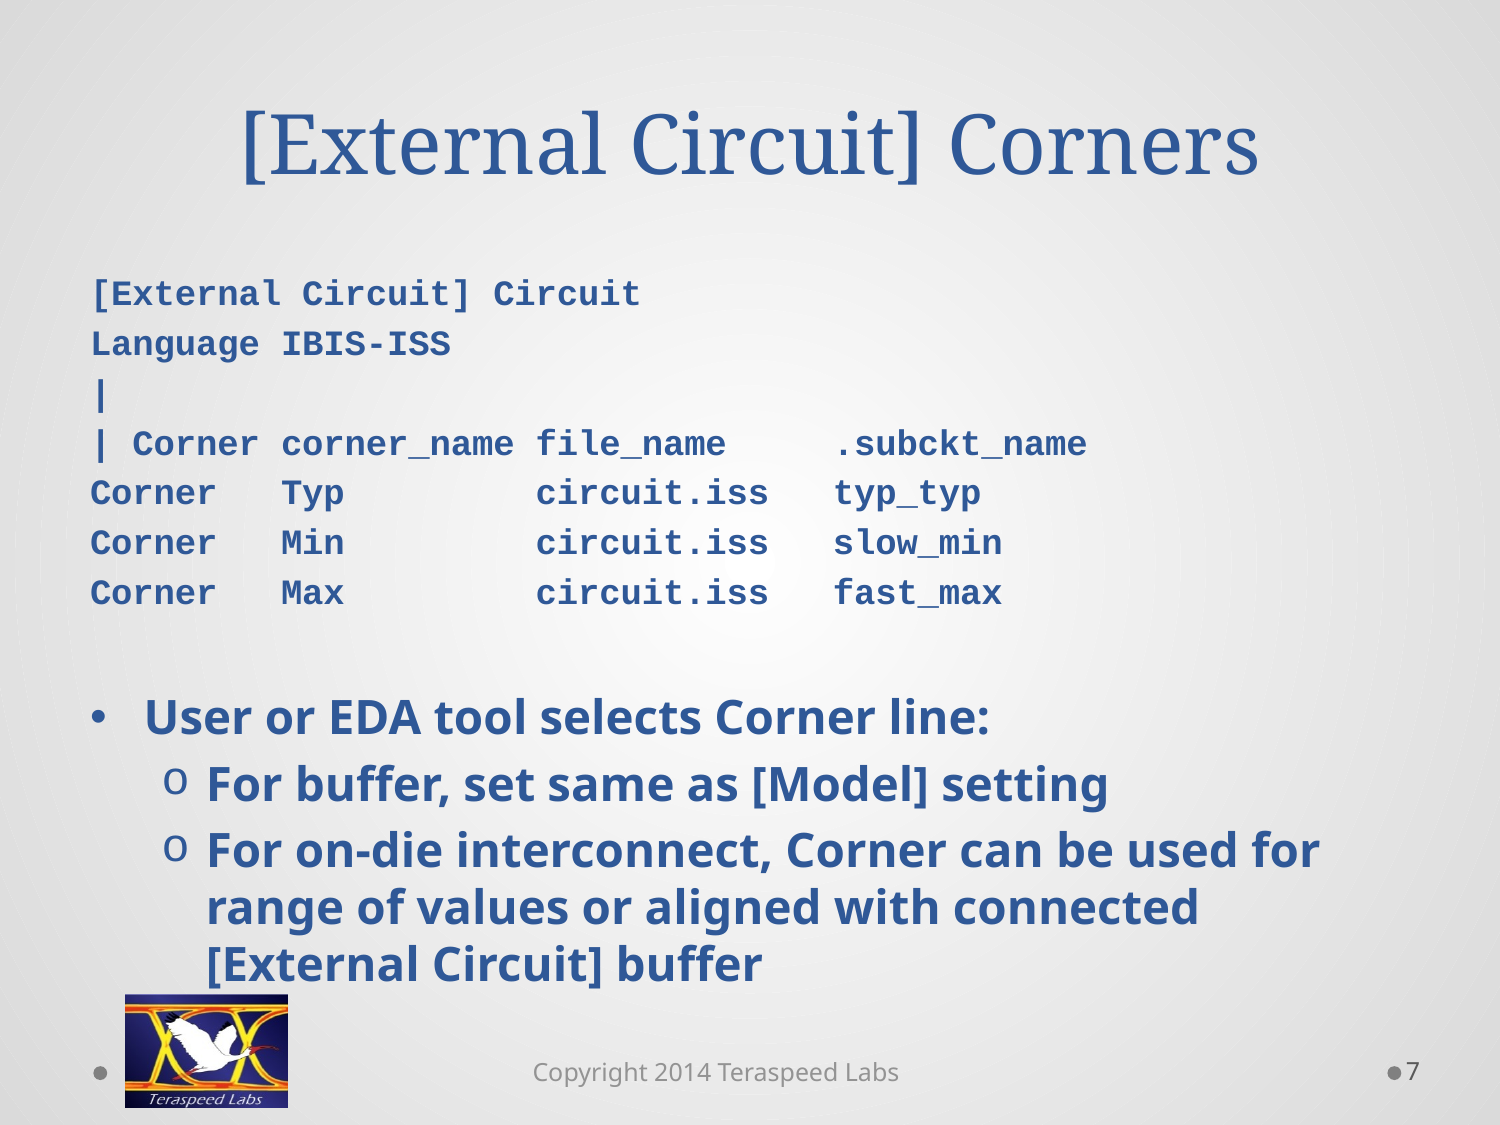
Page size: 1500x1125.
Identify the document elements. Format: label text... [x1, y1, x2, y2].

slide_number 7 [1401, 1042, 1494, 1103]
picture [125, 1005, 288, 1108]
title [External Circuit] Corners [75, 0, 1425, 262]
footer Copyright 2014 Teraspeed Labs [525, 1043, 993, 1103]
list [External Circuit] Circuit Language IBIS-ISS | | Corner corner_name file_name .subckt_name Corner Typ circuit.iss typ_typ Corner Min circuit.iss slow_min Corner Max circuit.iss fast_max User or EDA tool selects Corner line: For buffer, set same as [Model] setting For on-die interconnect, Corner can be used for range of values or aligned with connected [External Circuit] buffer [75, 262, 1425, 1005]
